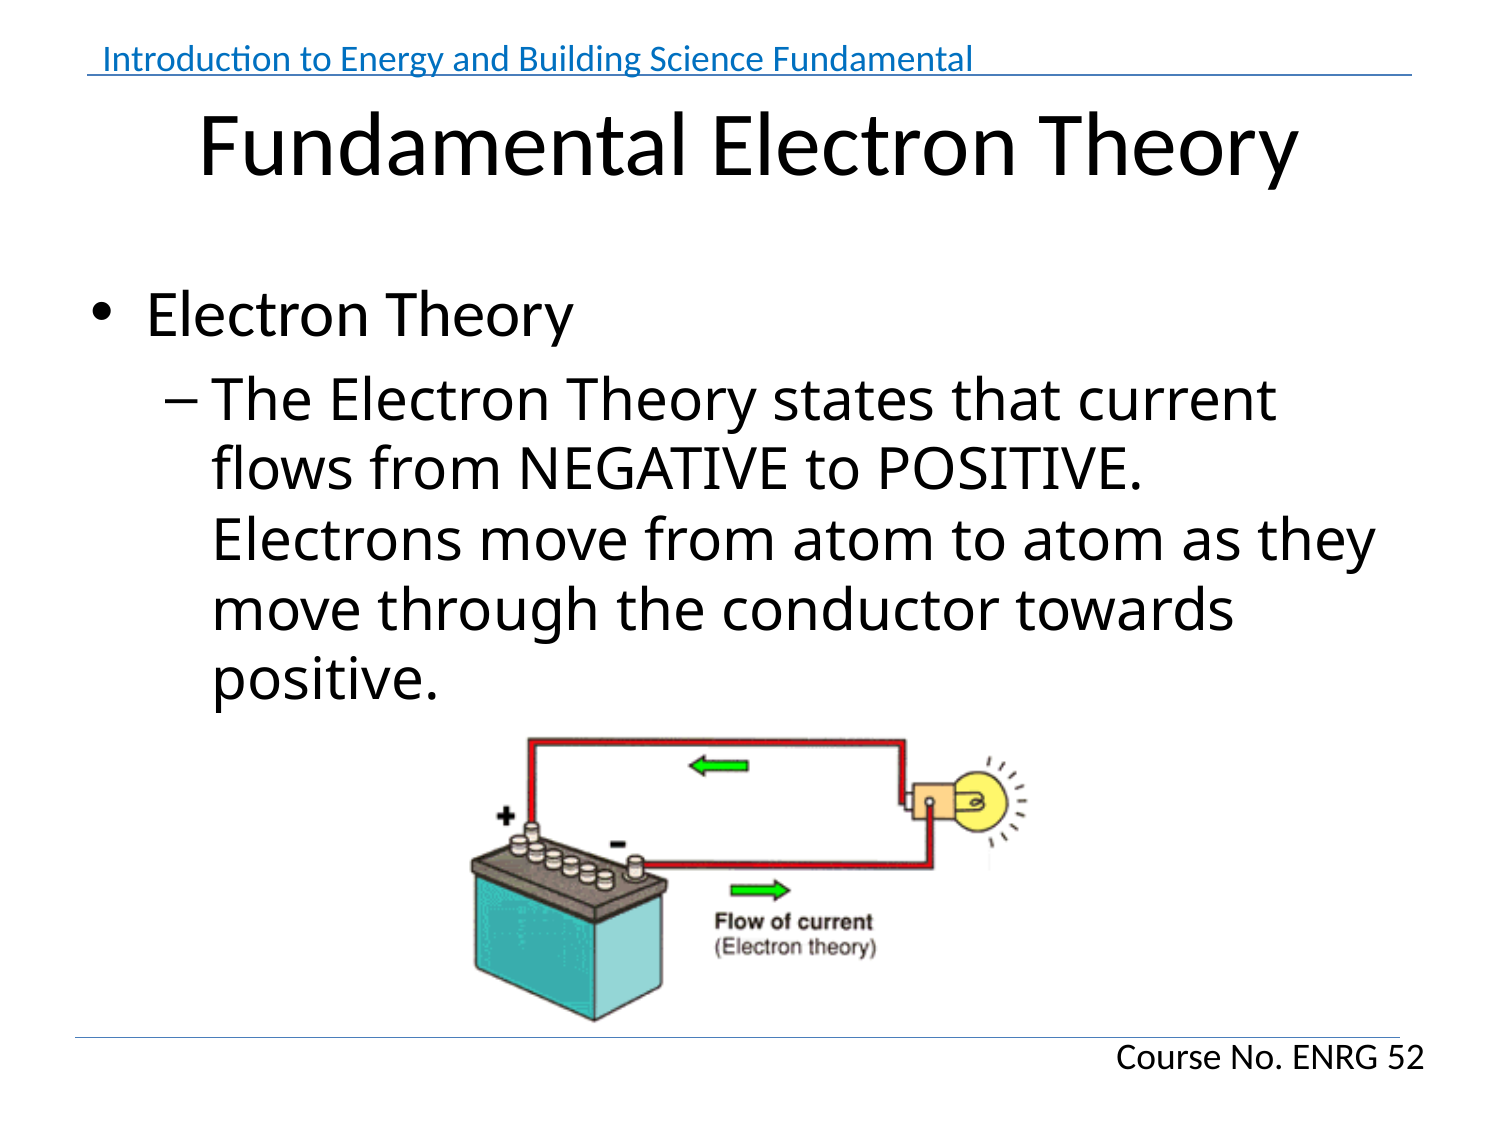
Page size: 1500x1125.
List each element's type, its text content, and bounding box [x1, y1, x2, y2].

title Fundamental Electron Theory [75, 45, 1425, 233]
list Electron Theory The Electron Theory states that current flows from NEGATIVE to POSITIVE. Electrons move from atom to atom as they move through the conductor towards positive. [75, 262, 1425, 1005]
picture [468, 732, 1032, 1026]
